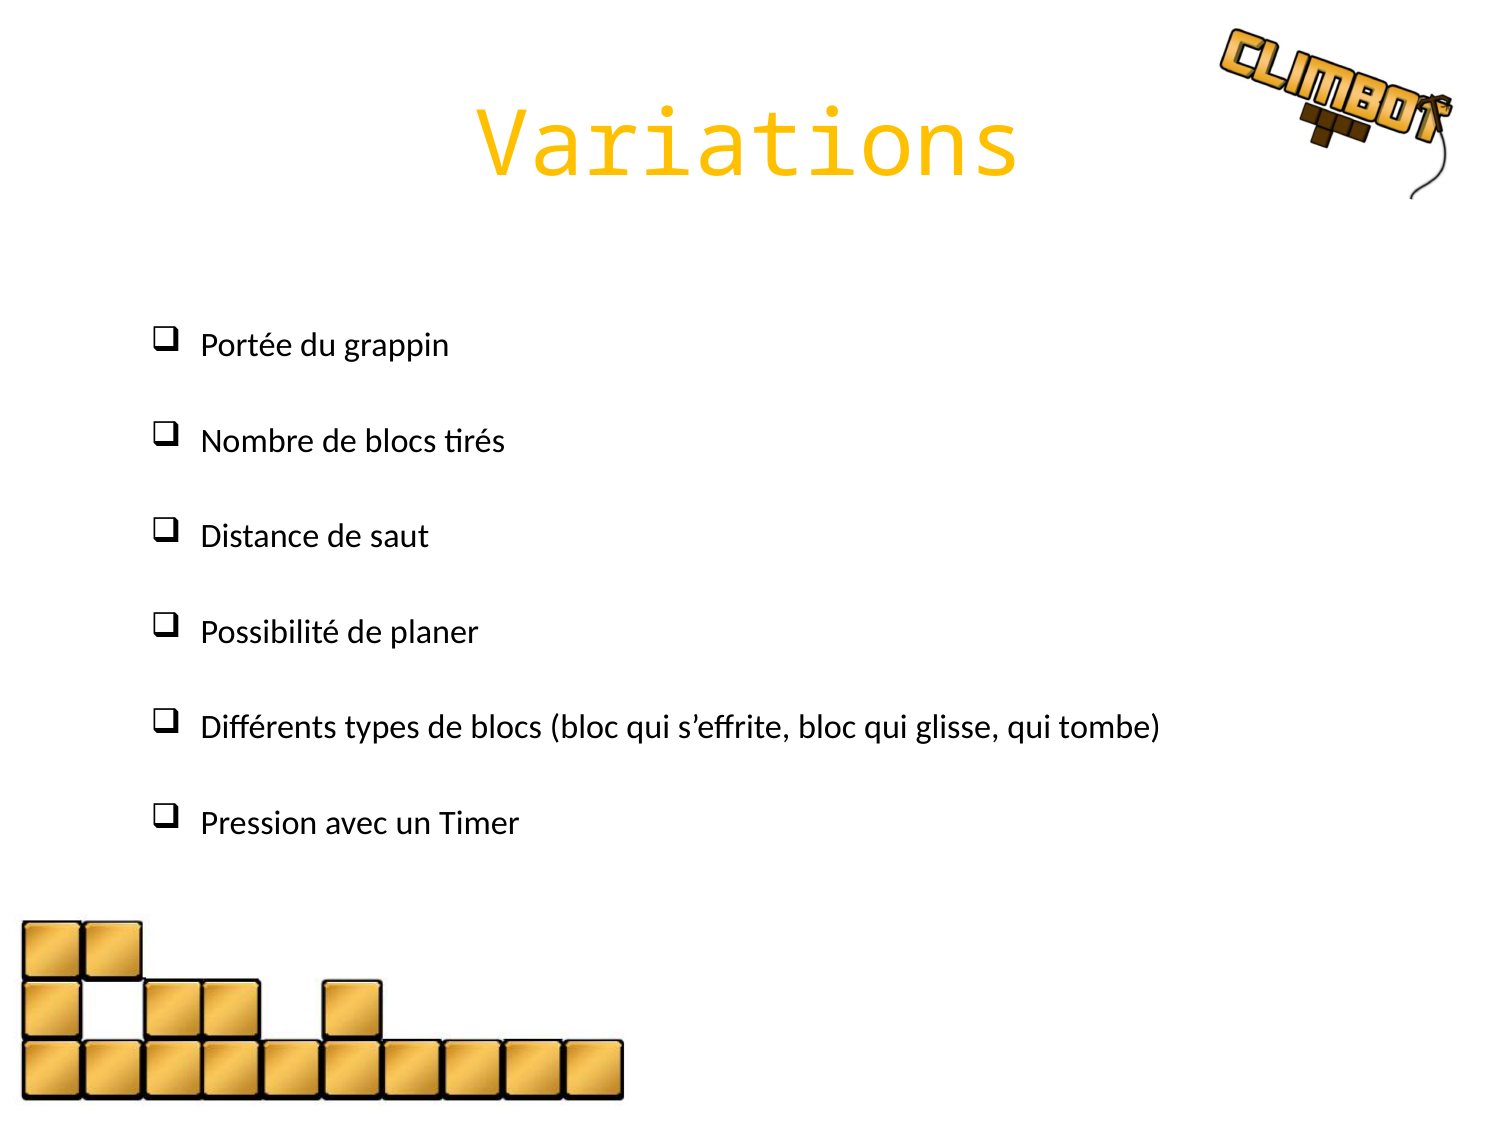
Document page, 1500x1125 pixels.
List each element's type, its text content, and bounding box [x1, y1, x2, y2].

picture [5, 703, 904, 1113]
picture [1192, 8, 1500, 213]
list Portée du grappin Nombre de blocs tirés Distance de saut Possibilité de planer Différents types de blocs (bloc qui s’effrite, bloc qui glisse, qui tombe) Pression avec un Timer [135, 267, 1370, 855]
title Variations [75, 45, 1425, 233]
